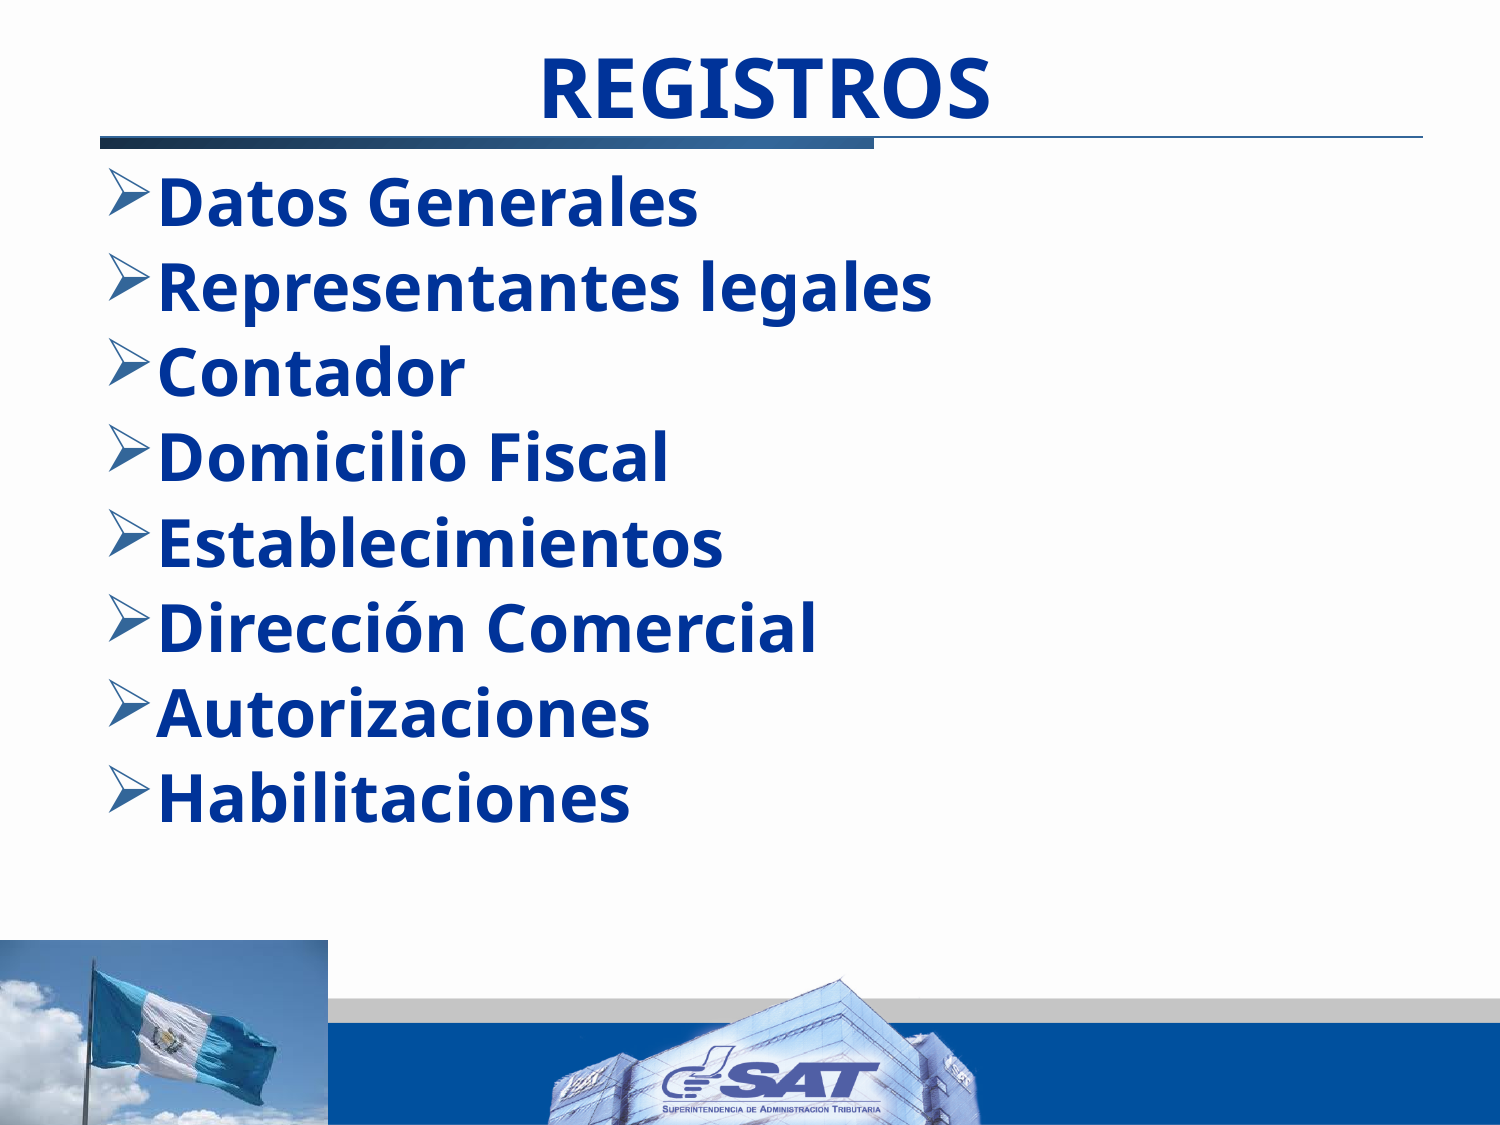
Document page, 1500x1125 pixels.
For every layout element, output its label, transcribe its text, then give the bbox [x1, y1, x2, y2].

title REGISTROS [93, 30, 1436, 144]
list Datos Generales Representantes legales Contador Domicilio Fiscal Establecimientos Dirección Comercial Autorizaciones Habilitaciones [88, 160, 1424, 973]
picture [0, 0, 1500, 1125]
